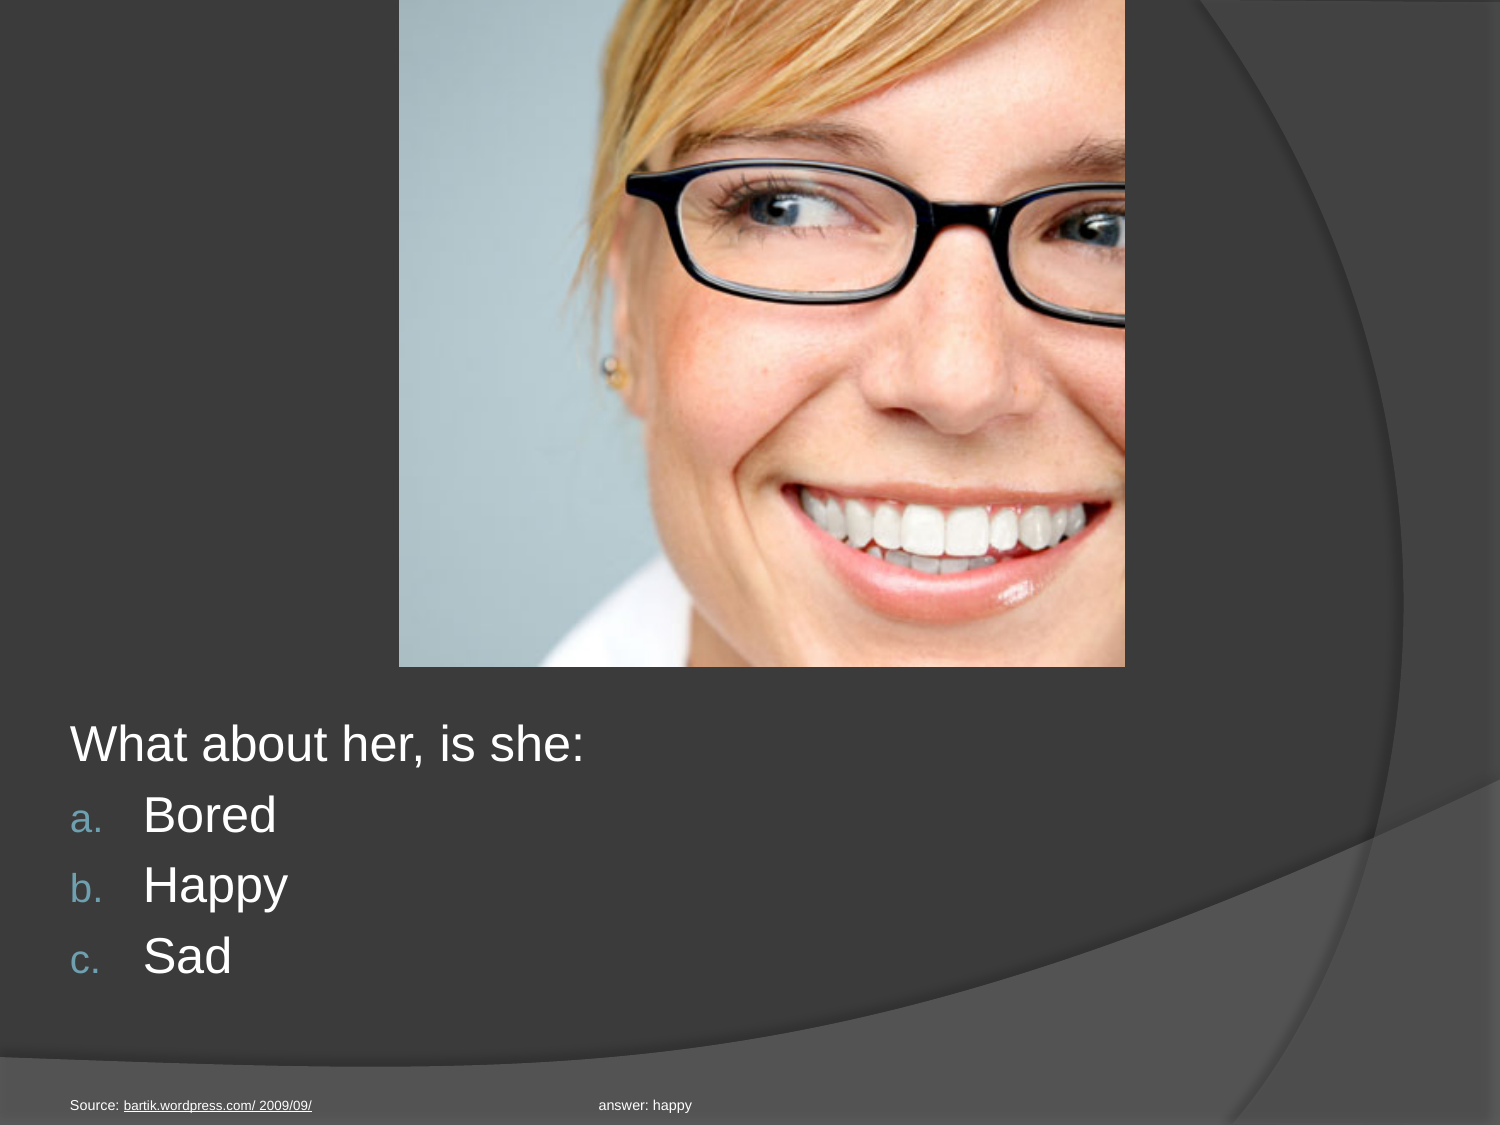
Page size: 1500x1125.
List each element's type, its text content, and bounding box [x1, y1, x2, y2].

list What about her, is she: Bored Happy Sad Source: bartik.wordpress.com/ 2009/09/ answer: happy [50, 704, 1500, 1125]
picture [399, 0, 1126, 667]
